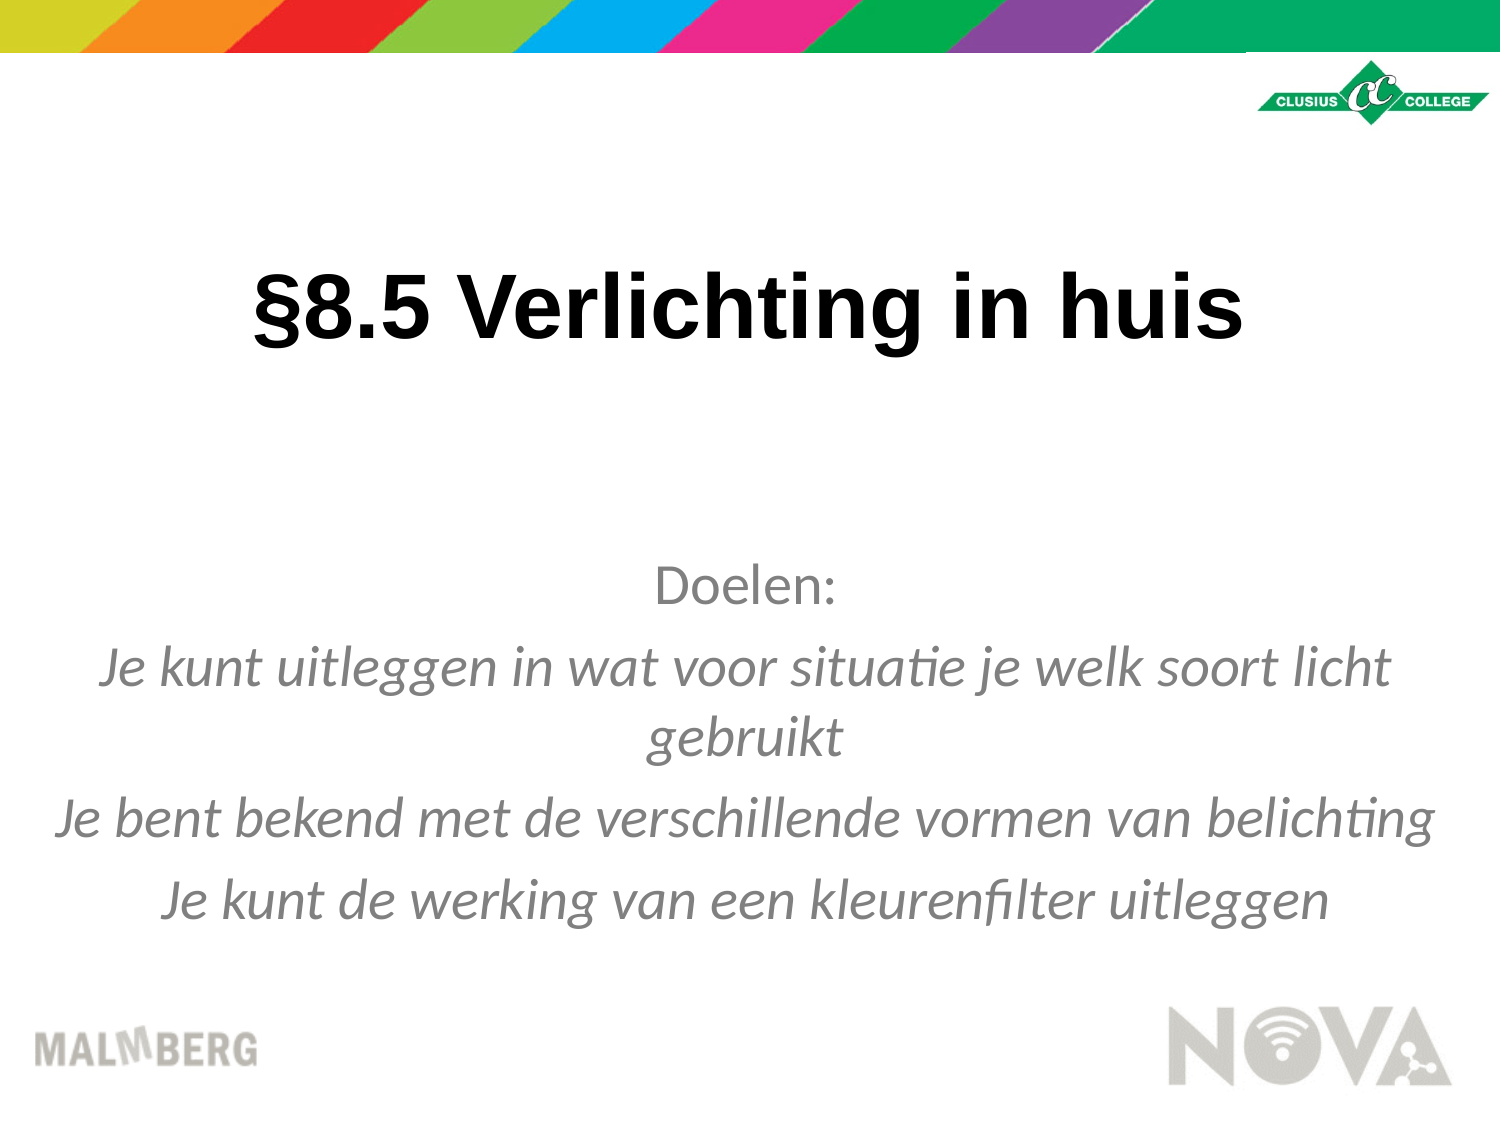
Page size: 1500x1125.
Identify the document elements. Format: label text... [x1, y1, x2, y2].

picture [1164, 984, 1459, 1108]
picture [34, 1024, 260, 1068]
picture [0, 0, 573, 53]
picture [658, 0, 1500, 133]
subtitle Doelen: Je kunt uitleggen in wat voor situatie je welk soort licht gebruikt Je bent bekend met de verschillende vormen van belichting Je kunt de werking van een kleurenfilter uitleggen [34, 538, 1459, 985]
title §8.5 Verlichting in huis [64, 181, 1436, 423]
